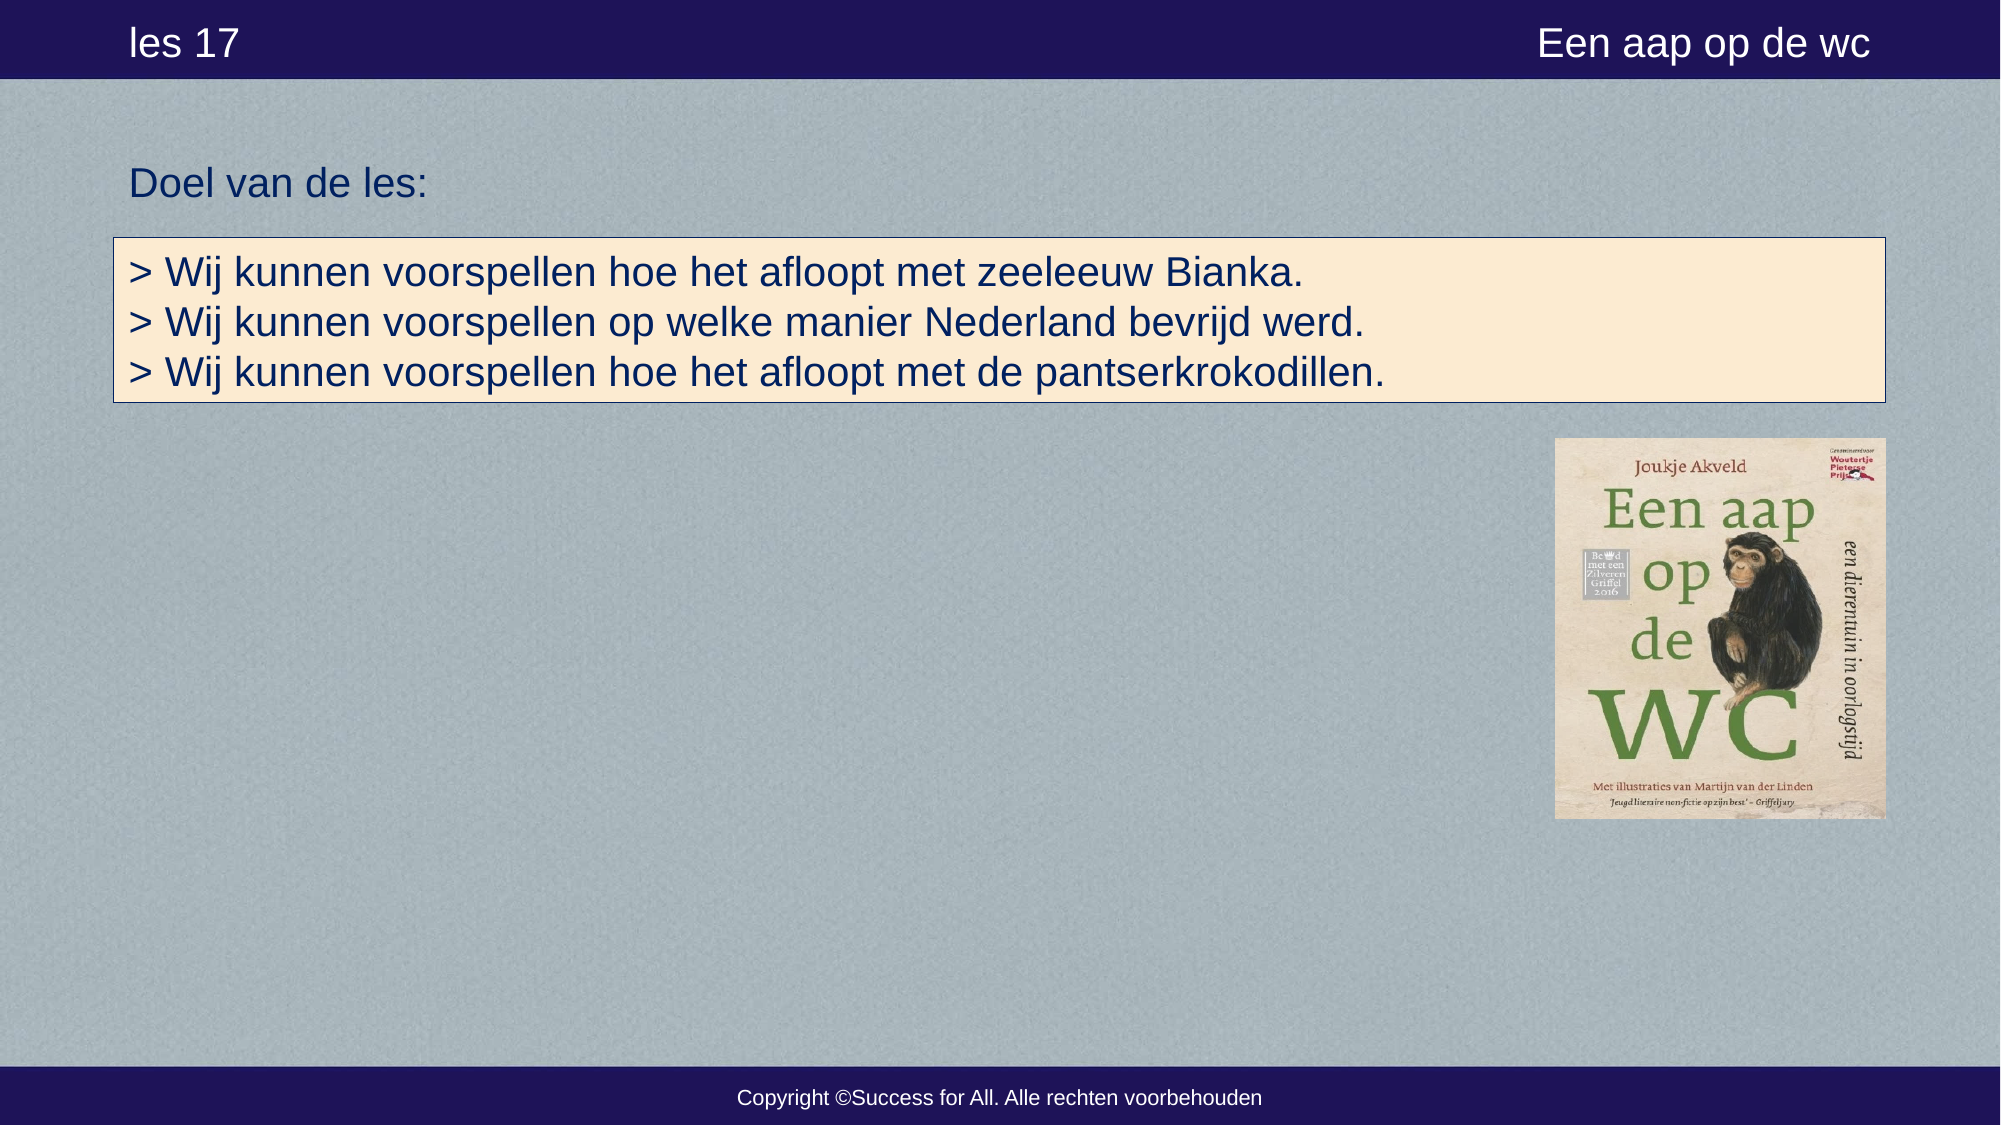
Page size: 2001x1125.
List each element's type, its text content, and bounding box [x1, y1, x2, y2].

text_box Een aap op de wc [999, 8, 1886, 123]
text_box les 17 [114, 8, 354, 73]
picture [0, 0, 2001, 1125]
text_box Doel van de les: [113, 148, 1635, 214]
text_box > Wij kunnen voorspellen hoe het afloopt met zeeleeuw Bianka. > Wij kunnen voorspellen op welke manier Nederland bevrijd werd. > Wij kunnen voorspellen hoe het afloopt met de pantserkrokodillen. [113, 237, 1886, 403]
text_box Copyright ©Success for All. Alle rechten voorbehouden [0, 1076, 2000, 1125]
